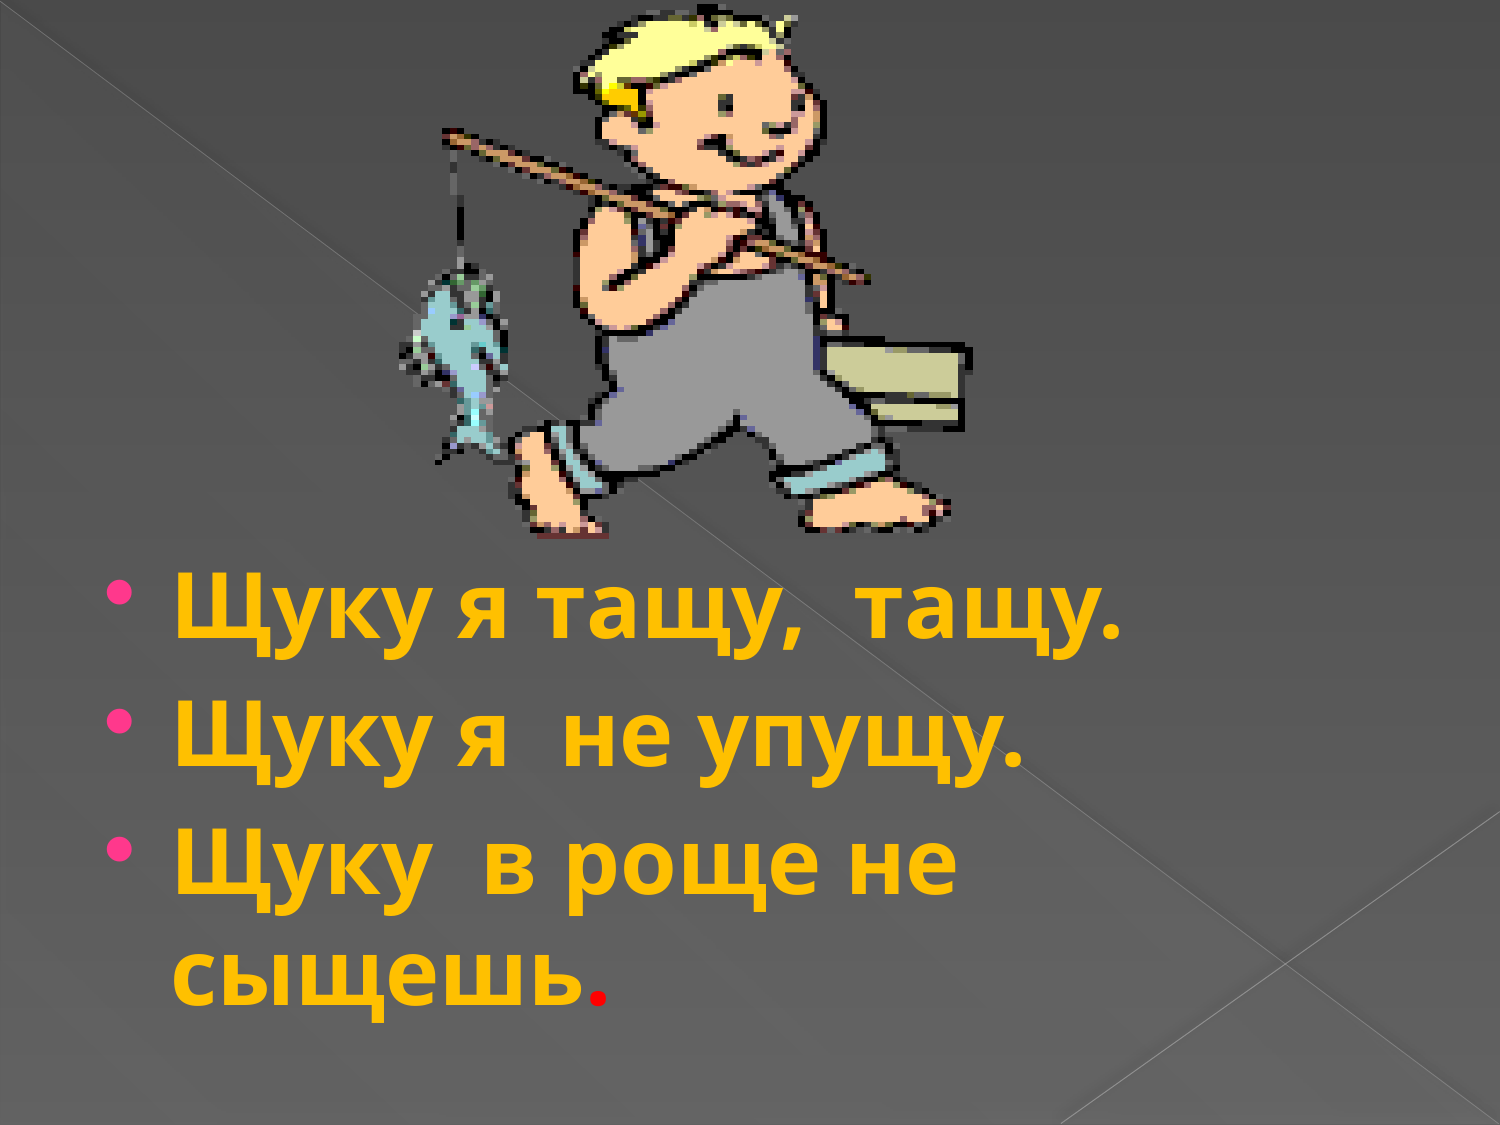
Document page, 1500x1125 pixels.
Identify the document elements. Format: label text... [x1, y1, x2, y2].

list Щуку я тащу, тащу. Щуку я не упущу. Щуку в роще не сыщешь. [82, 539, 1432, 1032]
picture [363, 0, 973, 540]
